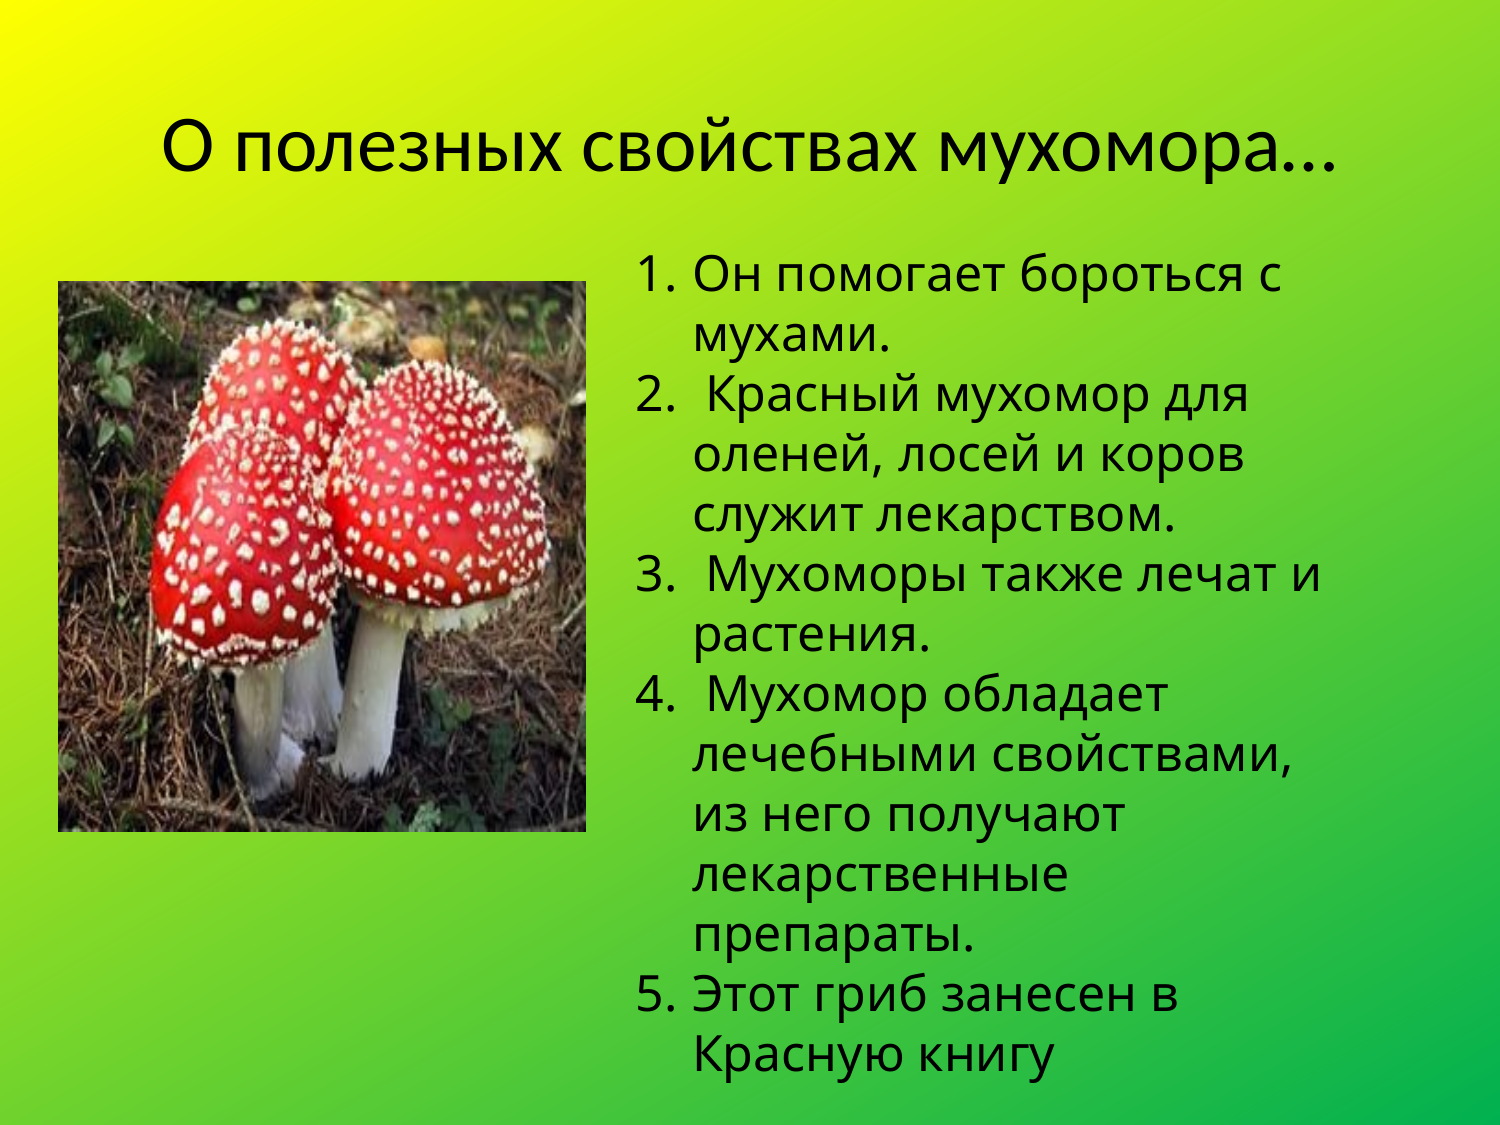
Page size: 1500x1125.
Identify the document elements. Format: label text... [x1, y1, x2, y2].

text_box Он помогает бороться с мухами. Красный мухомор для оленей, лосей и коров служит лекарством. Мухоморы также лечат и растения. Мухомор обладает лечебными свойствами, из него получают лекарственные препараты. Этот гриб занесен в Красную книгу [621, 234, 1371, 1090]
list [58, 280, 587, 833]
title О полезных свойствах мухомора… [75, 45, 1425, 233]
